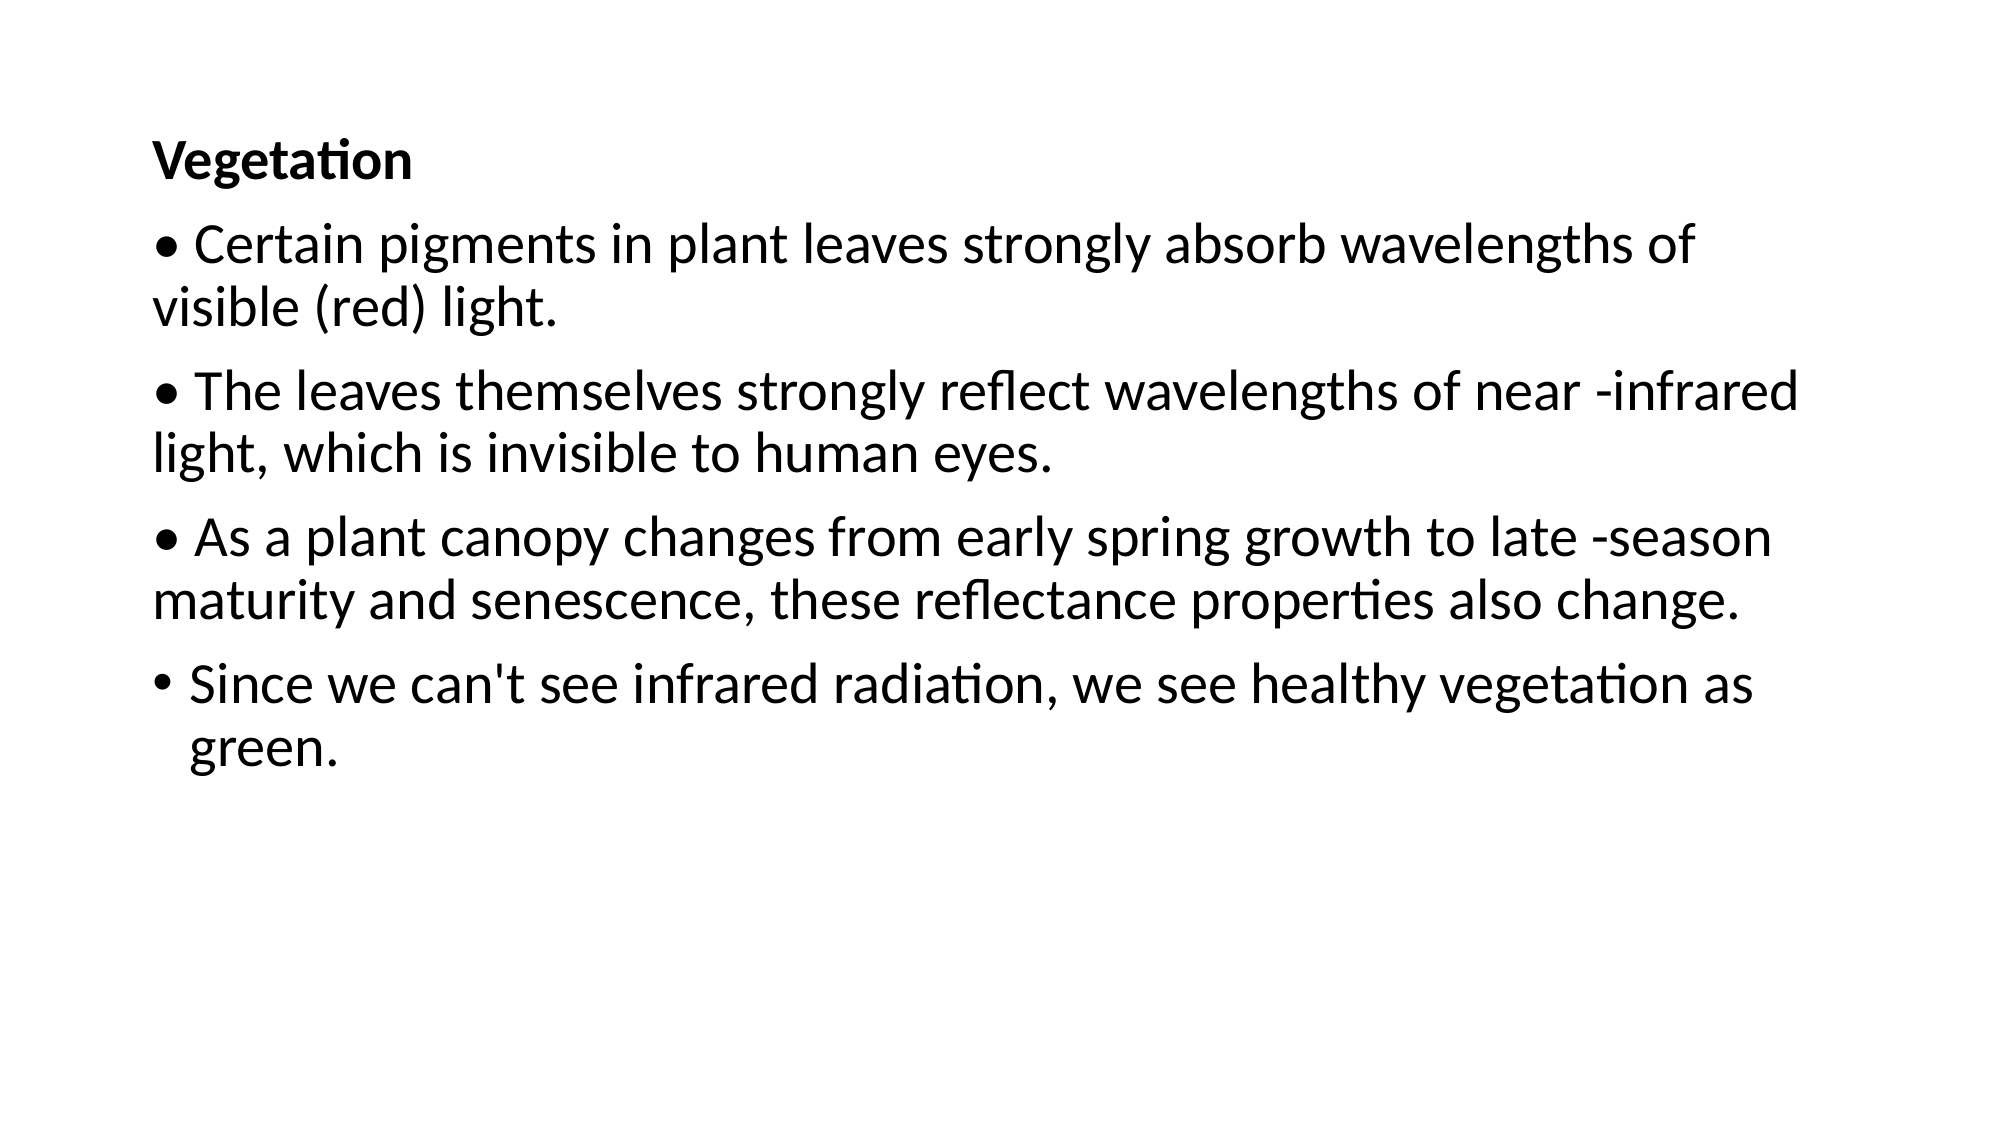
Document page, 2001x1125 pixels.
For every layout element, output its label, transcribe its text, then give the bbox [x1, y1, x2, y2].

list Vegetation • Certain pigments in plant leaves strongly absorb wavelengths of visible (red) light. • The leaves themselves strongly reflect wavelengths of near -infrared light, which is invisible to human eyes. • As a plant canopy changes from early spring growth to late -season maturity and senescence, these reflectance properties also change. Since we can't see infrared radiation, we see healthy vegetation as green. [137, 121, 1863, 1014]
